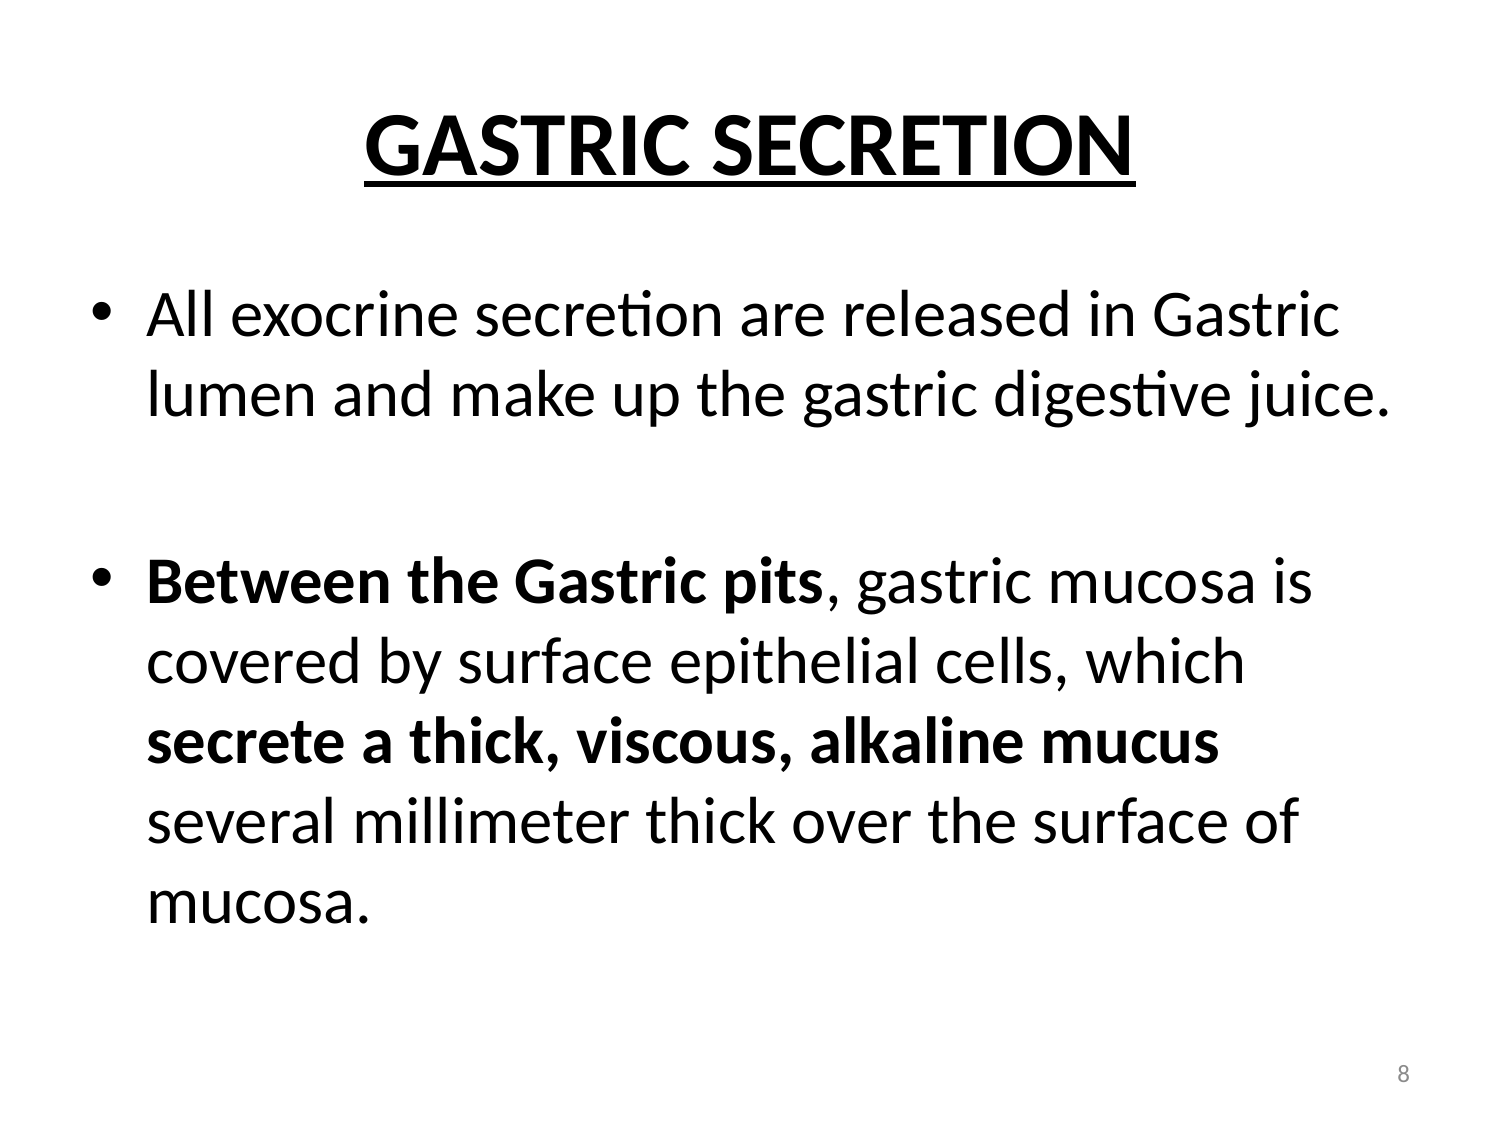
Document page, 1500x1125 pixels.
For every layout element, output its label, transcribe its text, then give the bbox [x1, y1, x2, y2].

slide_number 8 [1074, 1042, 1425, 1103]
list All exocrine secretion are released in Gastric lumen and make up the gastric digestive juice. Between the Gastric pits, gastric mucosa is covered by surface epithelial cells, which secrete a thick, viscous, alkaline mucus several millimeter thick over the surface of mucosa. [75, 262, 1425, 1005]
title GASTRIC SECRETION [75, 45, 1425, 233]
